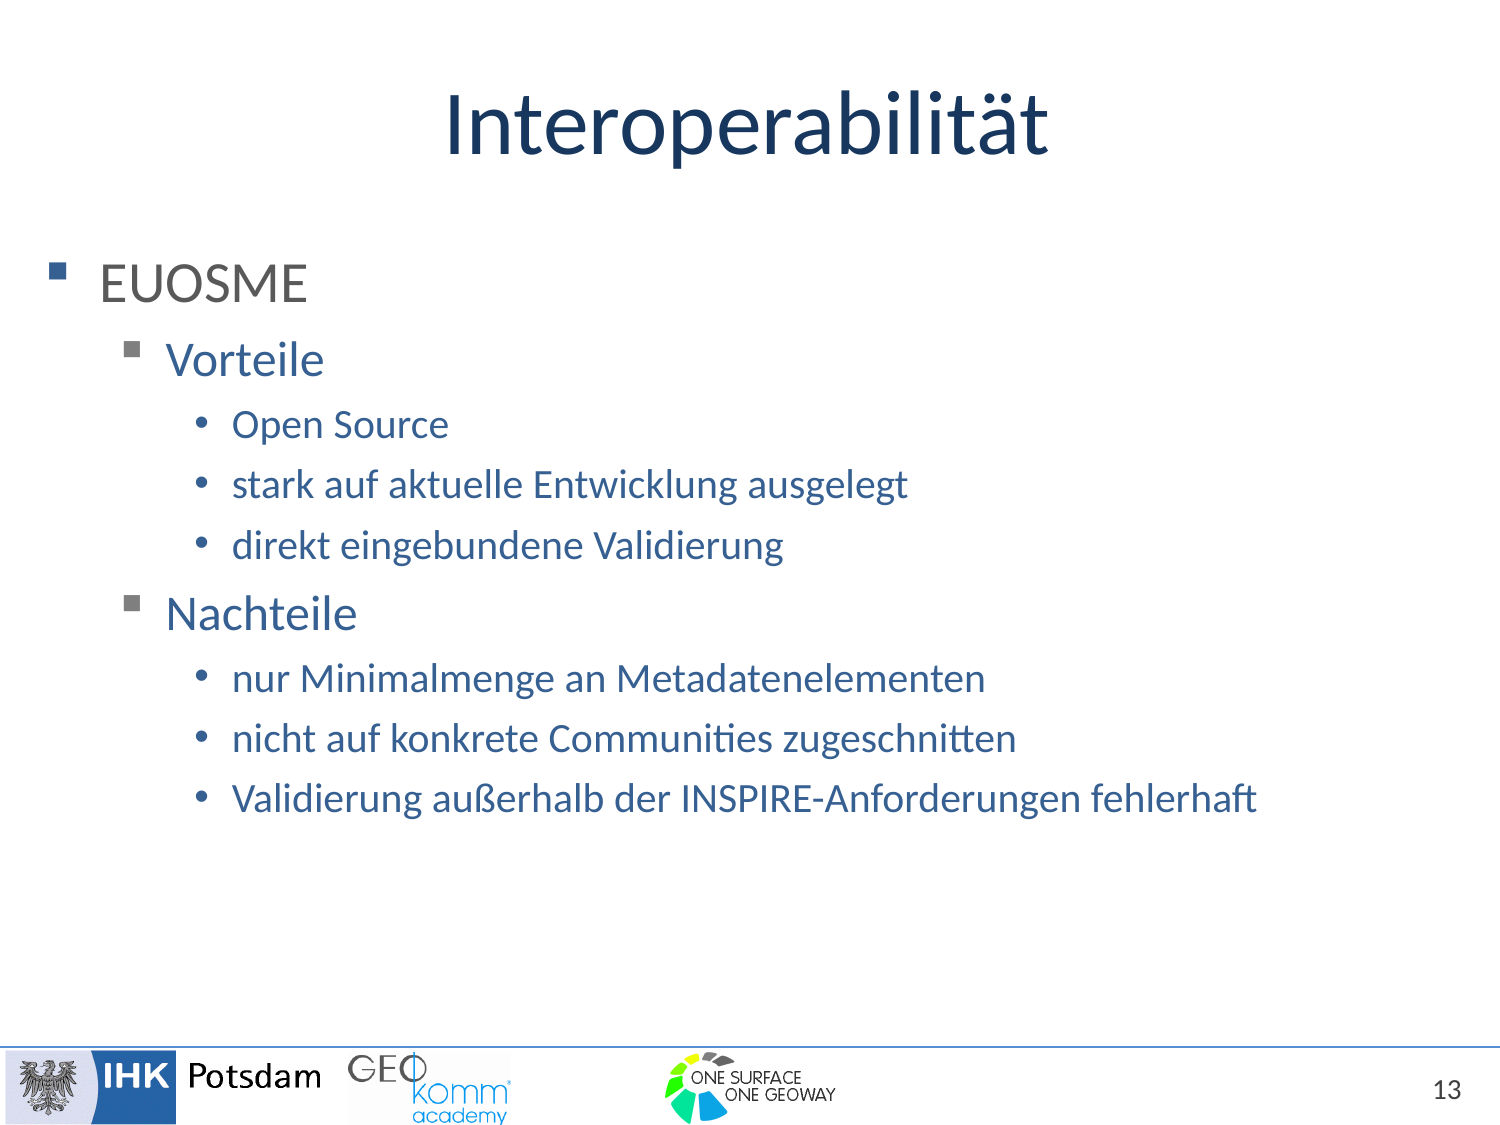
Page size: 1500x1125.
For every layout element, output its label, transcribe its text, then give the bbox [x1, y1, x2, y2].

list EUOSME Vorteile Open Source stark auf aktuelle Entwicklung ausgelegt direkt eingebundene Validierung Nachteile nur Minimalmenge an Metadatenelementen nicht auf konkrete Communities zugeschnitten Validierung außerhalb der INSPIRE-Anforderungen fehlerhaft [29, 235, 1471, 1034]
picture [348, 1051, 511, 1125]
picture [5, 1050, 321, 1125]
picture [664, 1051, 837, 1125]
slide_number 13 [1358, 1062, 1477, 1111]
title Interoperabilität [29, 44, 1465, 193]
